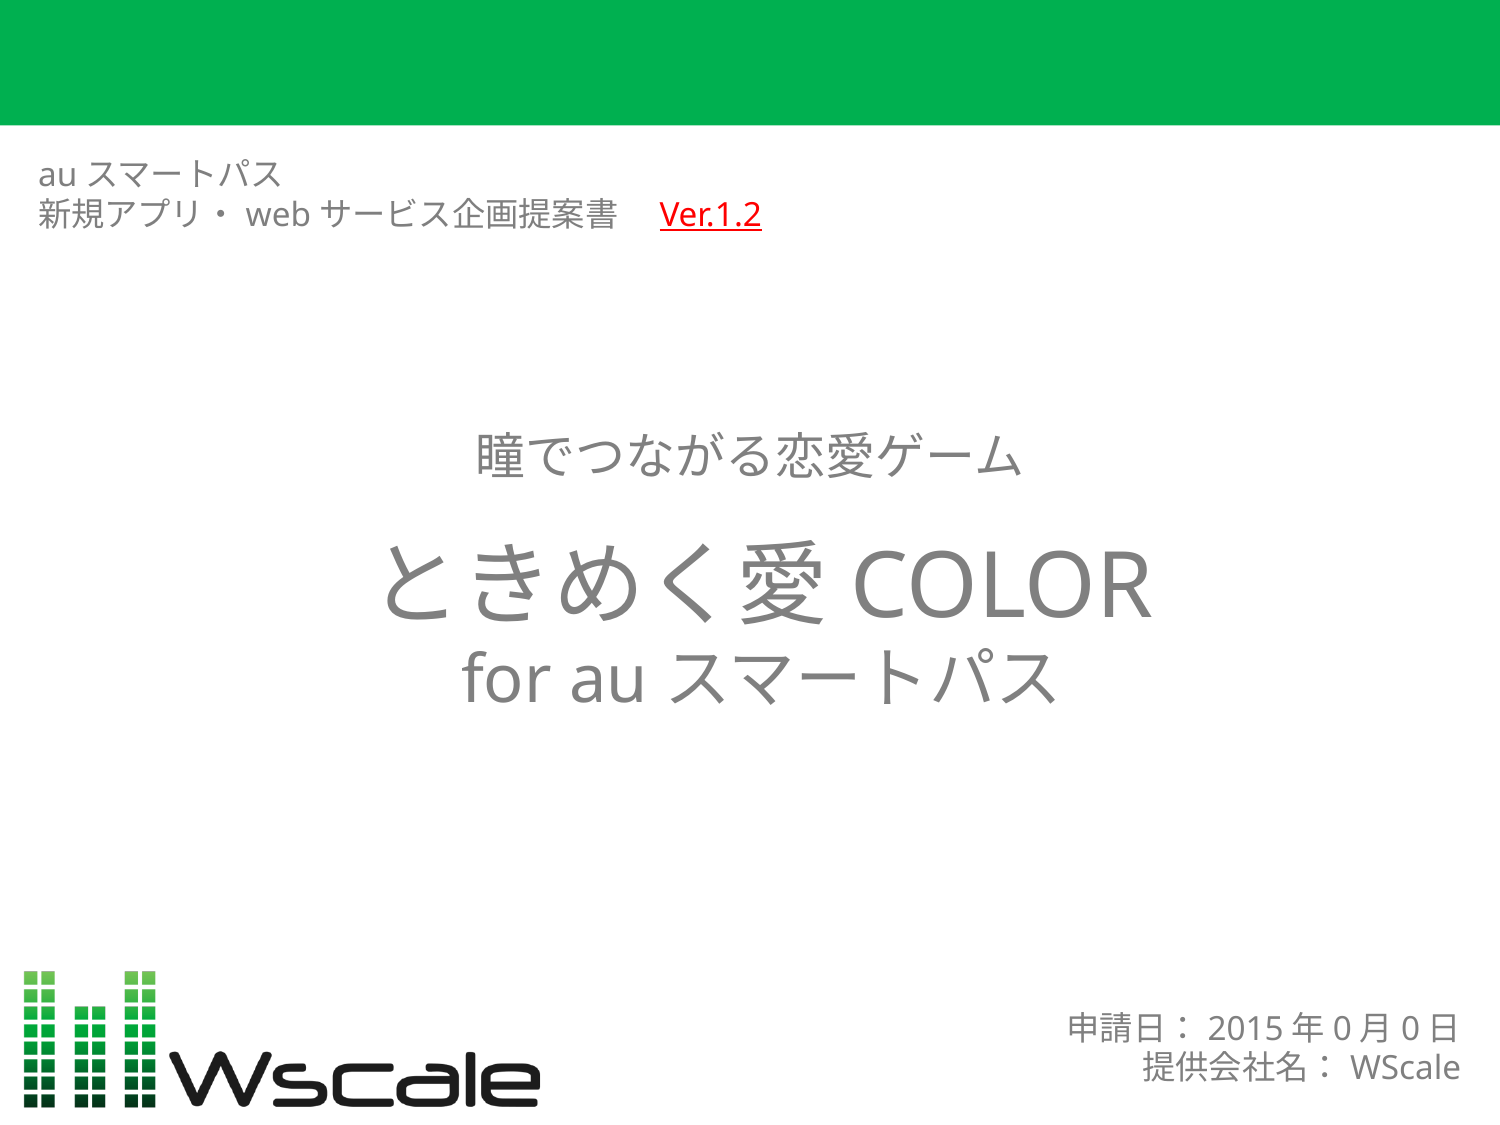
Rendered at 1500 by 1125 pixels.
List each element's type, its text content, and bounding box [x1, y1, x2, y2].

text_box auスマートパス 新規アプリ・webサービス企画提案書 Ver.1.2 [23, 129, 809, 256]
text_box 申請日：2015年0月0日 提供会社名：WScale [1038, 999, 1476, 1094]
text_box 瞳でつながる恋愛ゲーム [224, 429, 1275, 501]
picture [0, 954, 561, 1125]
text_box ときめく愛COLOR for auスマートパス [88, 526, 1436, 715]
